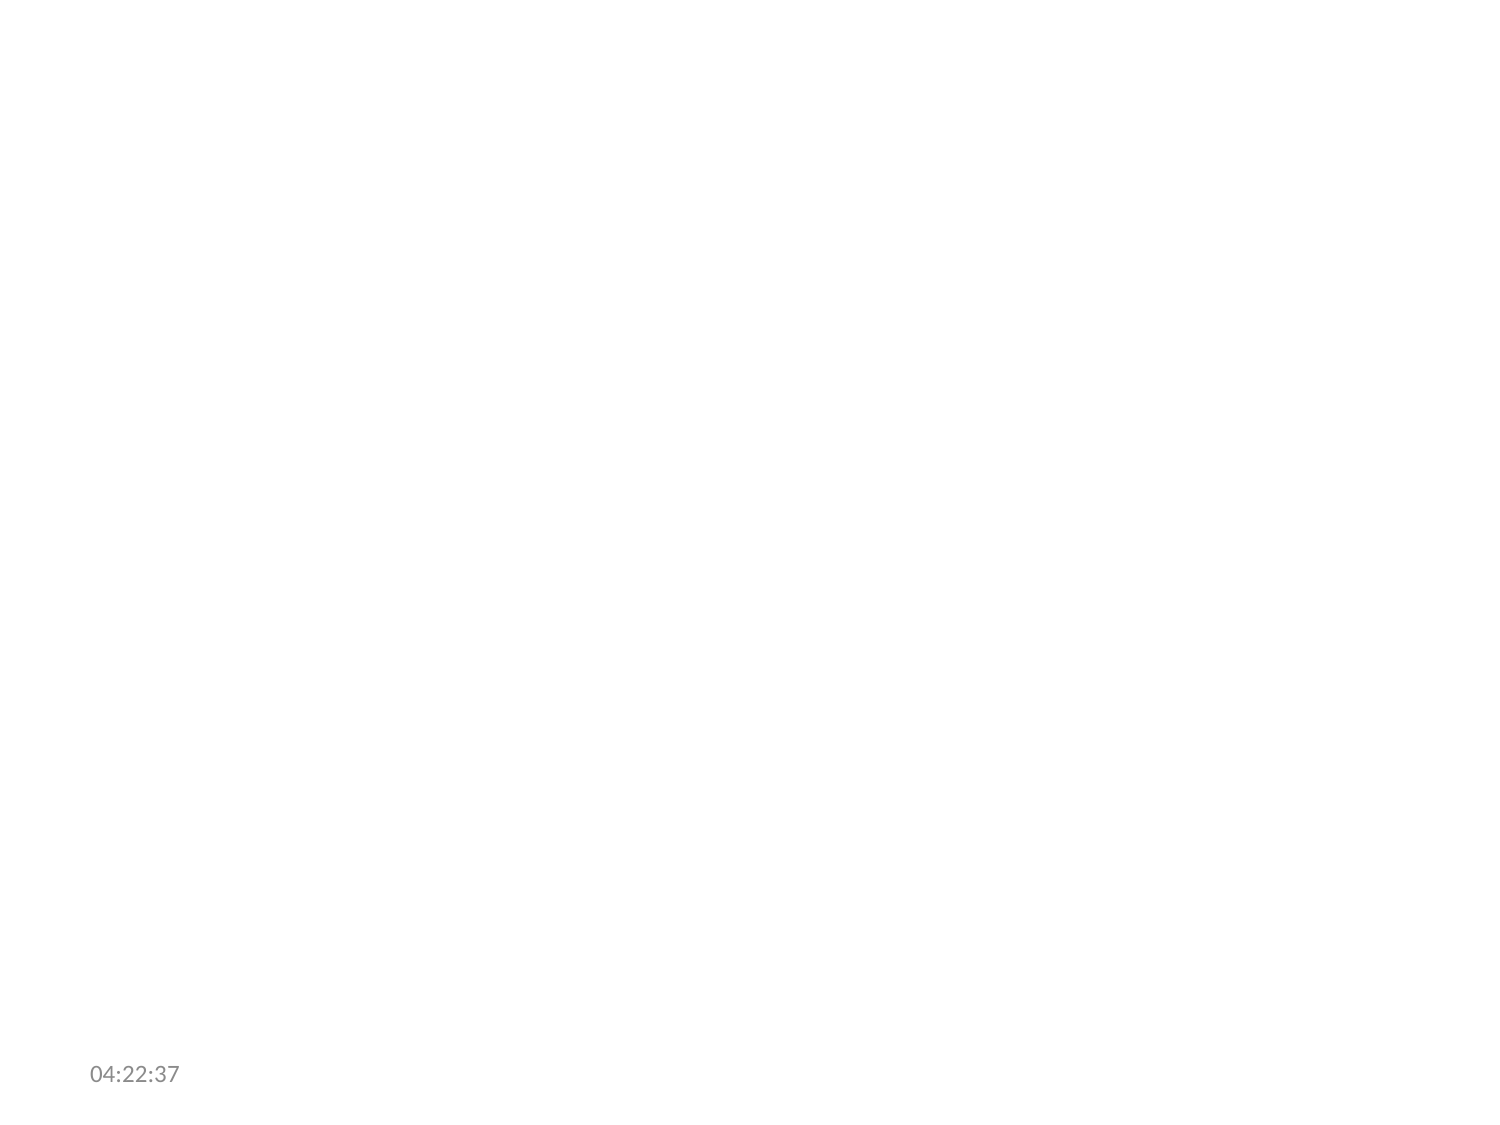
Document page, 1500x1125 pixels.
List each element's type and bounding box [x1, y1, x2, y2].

slide_number [75, 1042, 425, 1103]
